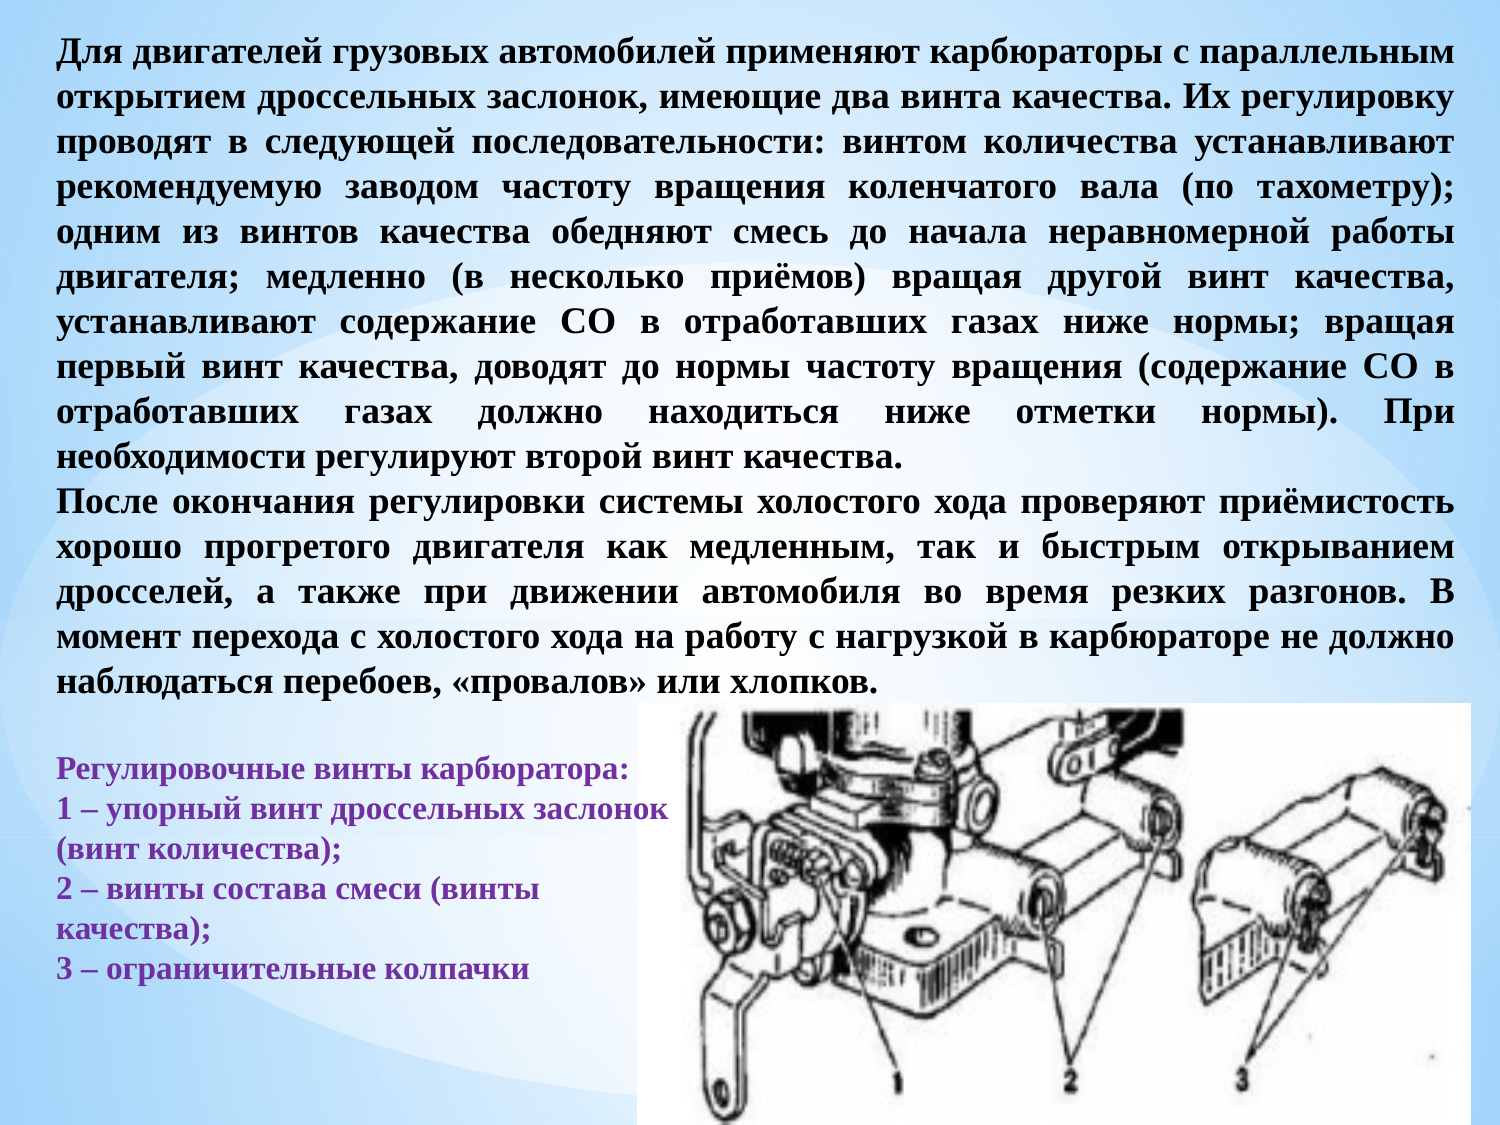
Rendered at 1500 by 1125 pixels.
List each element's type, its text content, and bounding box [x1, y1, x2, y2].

text_box Для двигателей грузовых автомобилей применяют карбюраторы с параллельным открытием дроссельных заслонок, имеющие два винта качества. Их регулировку проводят в следующей последовательности: винтом количества устанавливают рекомендуемую заводом частоту вращения коленчатого вала (по тахометру); одним из винтов качества обедняют смесь до начала неравномерной работы двигателя; медленно (в несколько приёмов) вращая другой винт качества, устанавливают содержание СО в отработавших газах ниже нормы; вращая первый винт качества, доводят до нормы частоту вращения (содержание СО в отработавших газах должно находиться ниже отметки нормы). При необходимости регулируют второй винт качества. После окончания регулировки системы холостого хода проверяют приёмистость хорошо прогретого двигателя как медленным, так и быстрым открыванием дросселей, а также при движении автомобиля во время резких разгонов. В момент перехода с холостого хода на работу с нагрузкой в карбюраторе не должно наблюдаться перебоев, «провалов» или хлопков. Регулировочные винты карбюратора: 1 – упорный винт дроссельных заслонок (винт количества); 2 – винты состава смеси (винты качества); 3 – ограничительные колпачки [41, 19, 1471, 1034]
picture [637, 703, 1471, 1125]
